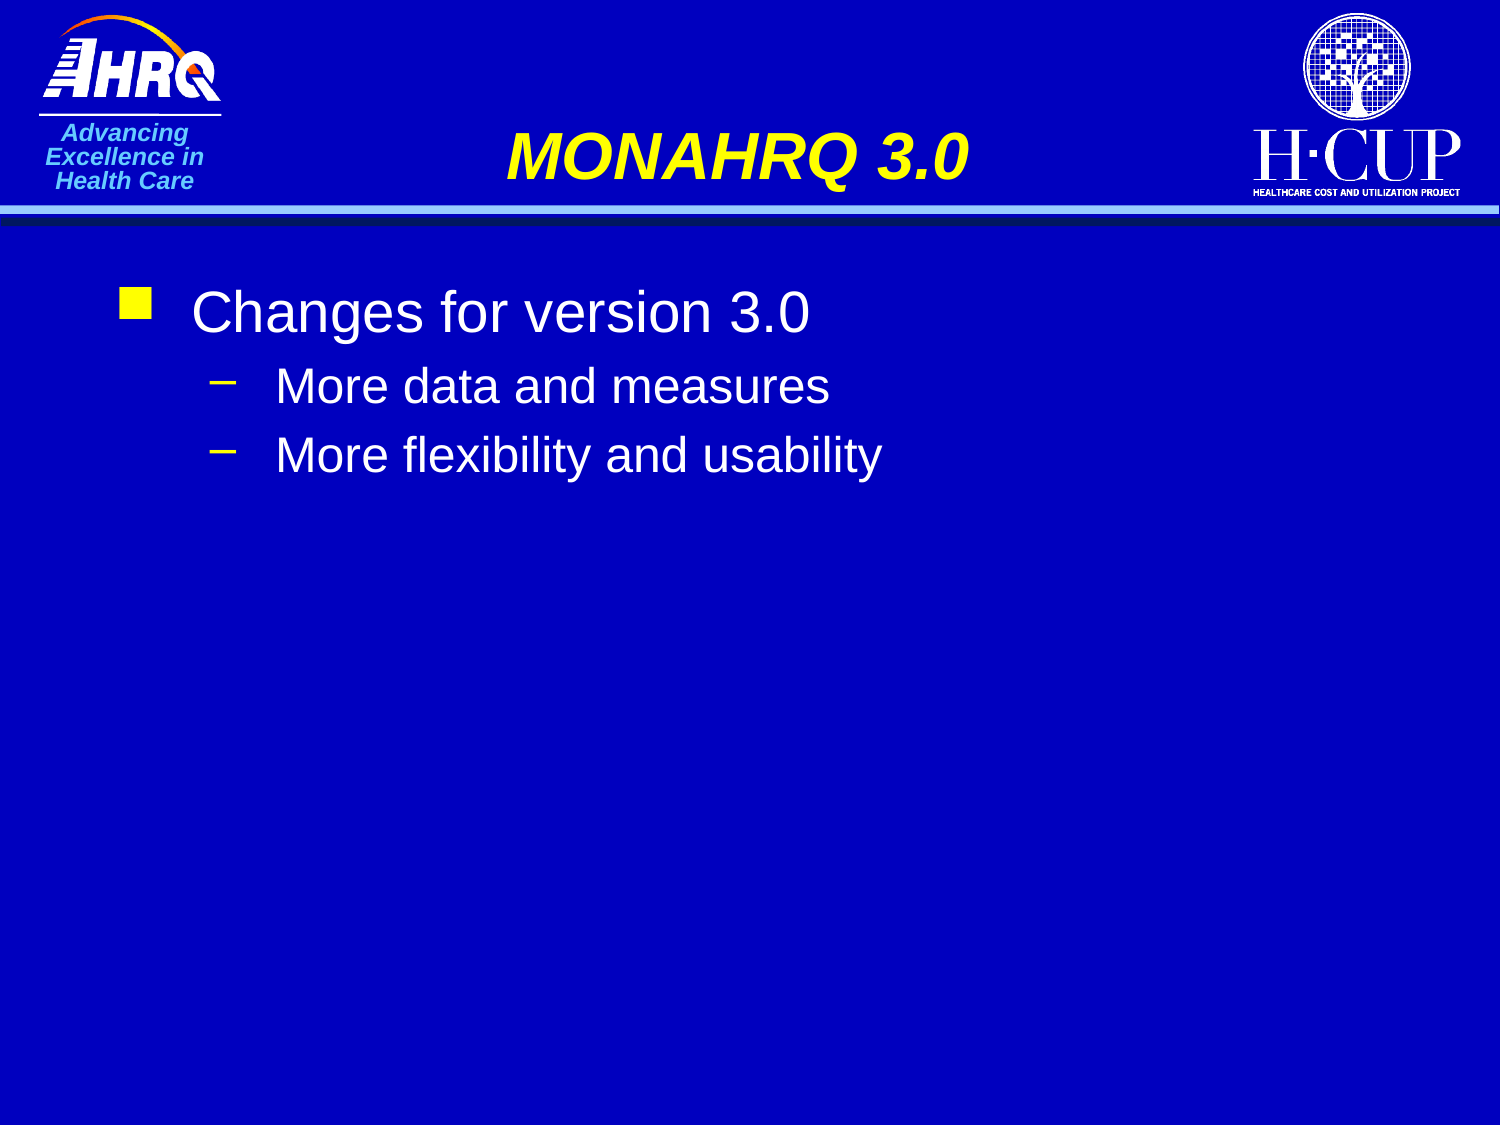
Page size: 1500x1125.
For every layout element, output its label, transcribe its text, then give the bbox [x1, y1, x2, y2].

list Changes for version 3.0 More data and measures More flexibility and usability [99, 274, 1412, 751]
title MONAHRQ 3.0 [238, 74, 1238, 202]
picture [1250, 10, 1463, 199]
picture [39, 12, 224, 104]
